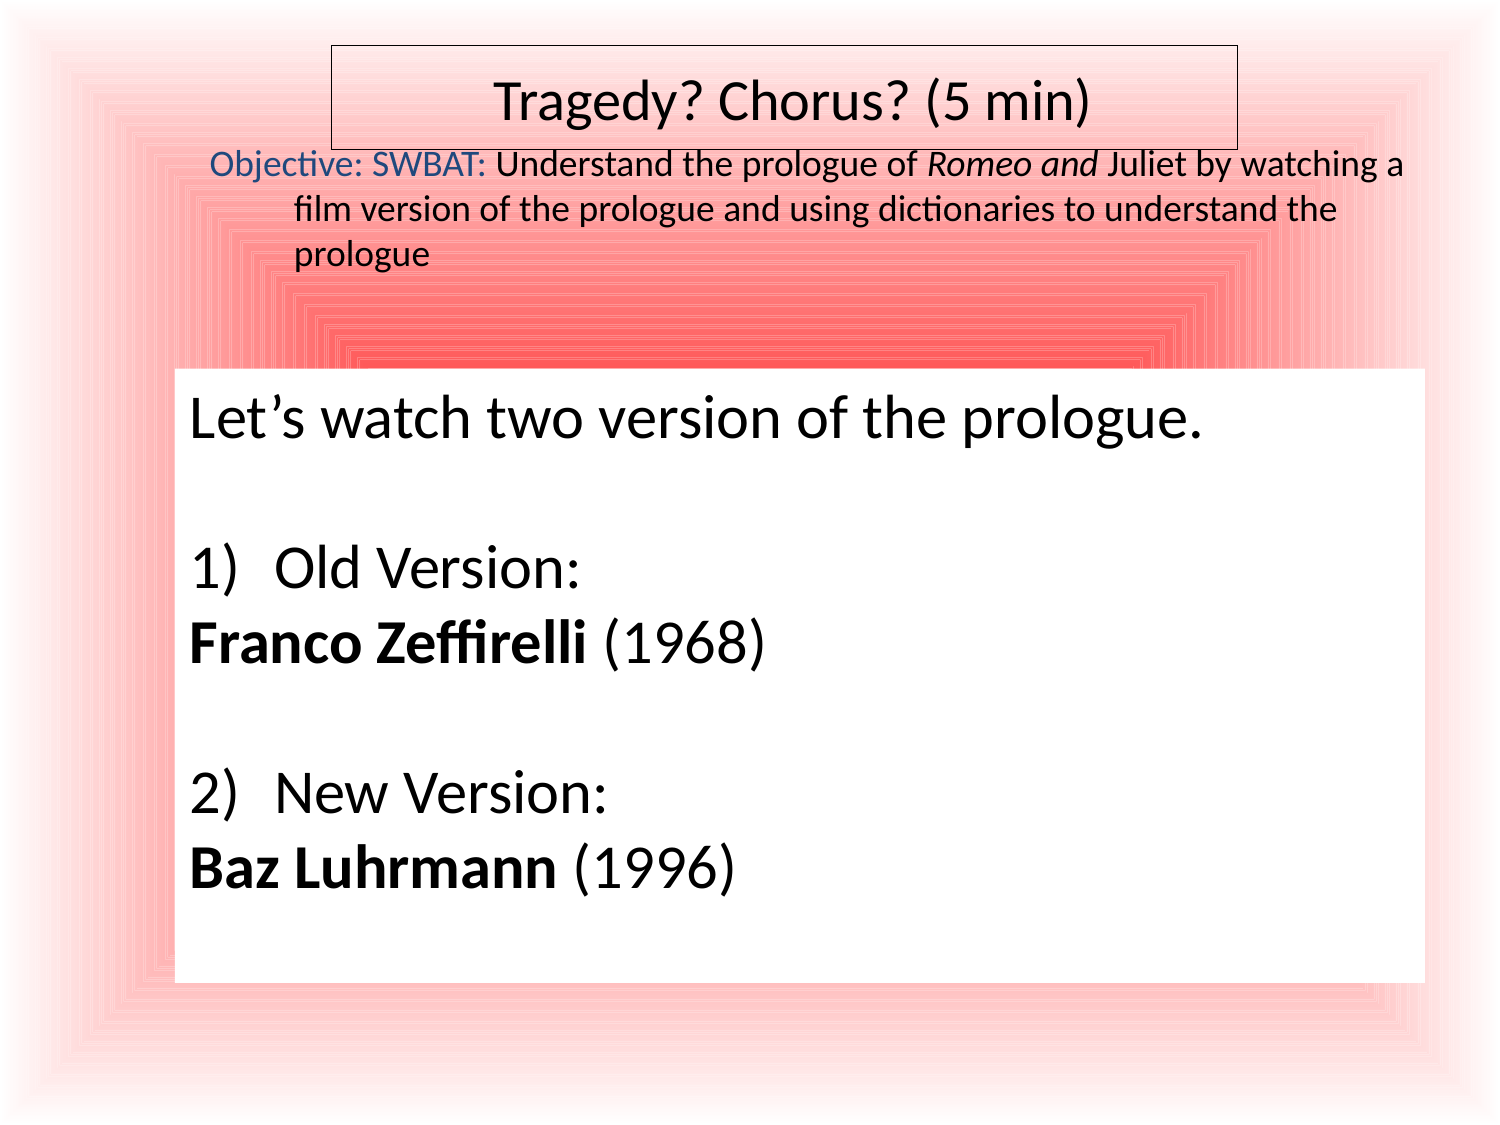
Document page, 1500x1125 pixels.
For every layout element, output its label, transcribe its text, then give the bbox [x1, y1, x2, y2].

text_box Objective: SWBAT: Understand the prologue of Romeo and Juliet by watching a film version of the prologue and using dictionaries to understand the prologue [95, 131, 1438, 282]
title Tragedy? Chorus? (5 min) [331, 45, 1238, 131]
text_box Let’s watch two version of the prologue. Old Version: Franco Zeffirelli (1968) New Version: Baz Luhrmann (1996) [174, 368, 1425, 983]
